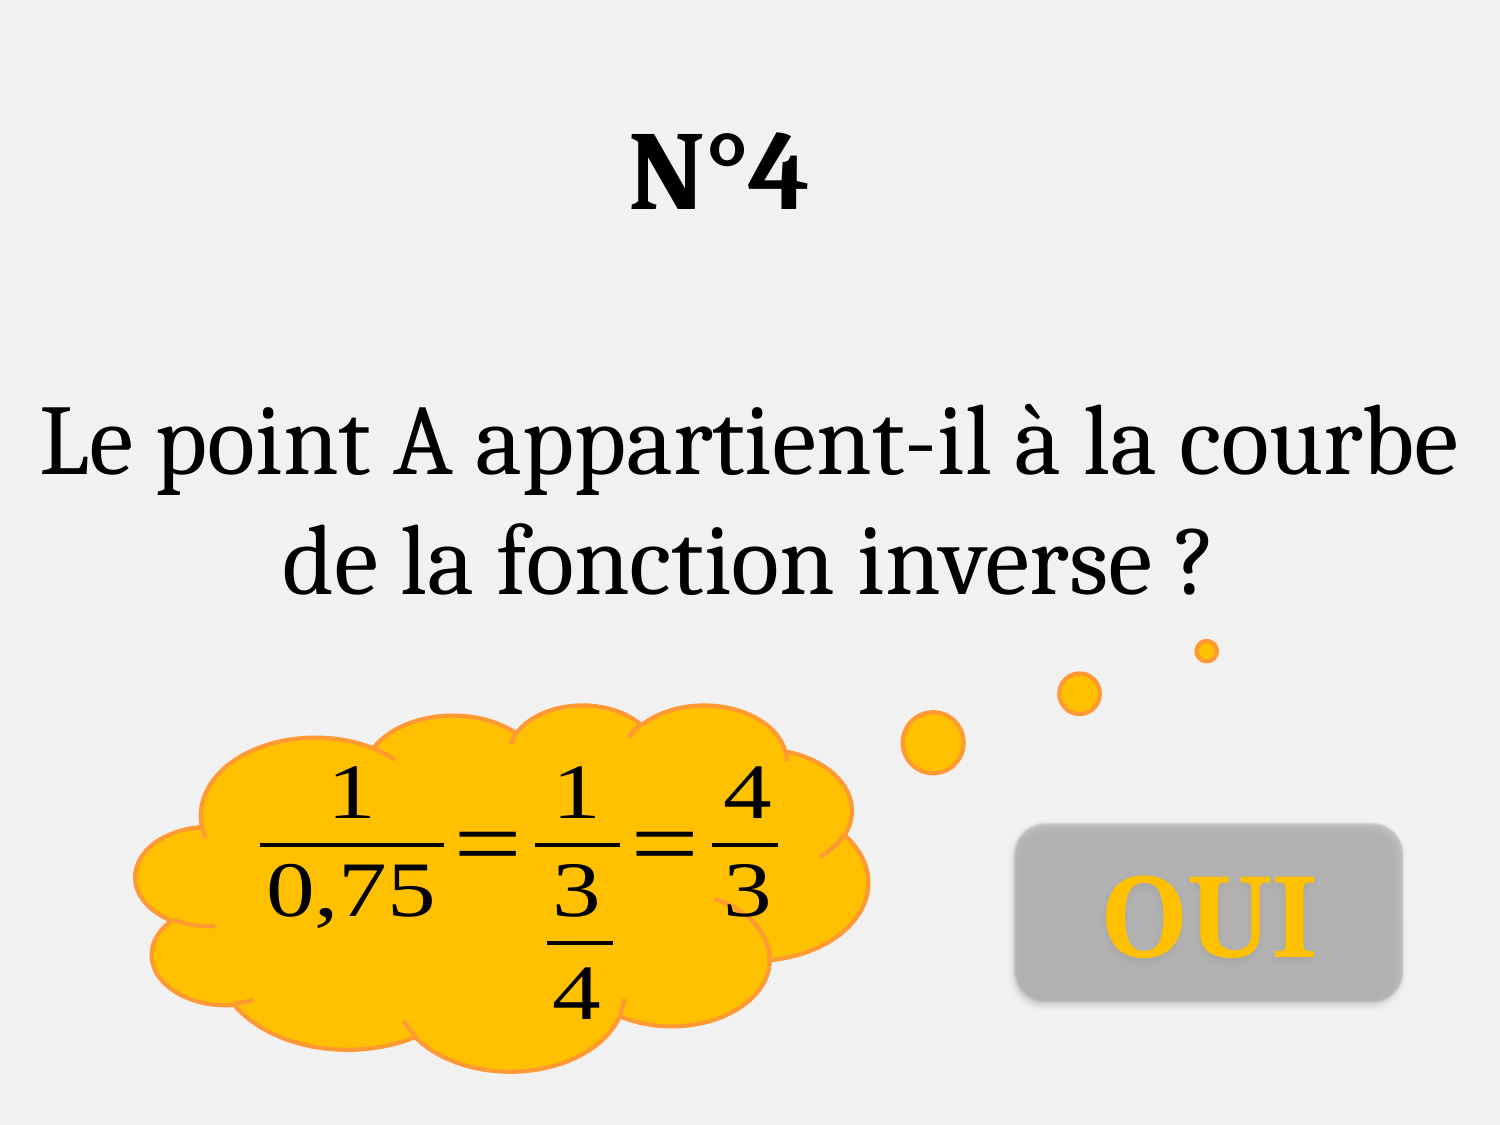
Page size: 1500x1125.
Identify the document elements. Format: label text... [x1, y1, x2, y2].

text_box [1194, 638, 1219, 664]
text_box [133, 703, 871, 1074]
text_box N°4 [614, 89, 826, 240]
text_box [1057, 671, 1102, 717]
text_box [900, 710, 966, 776]
text_box OUI [1014, 823, 1404, 1003]
